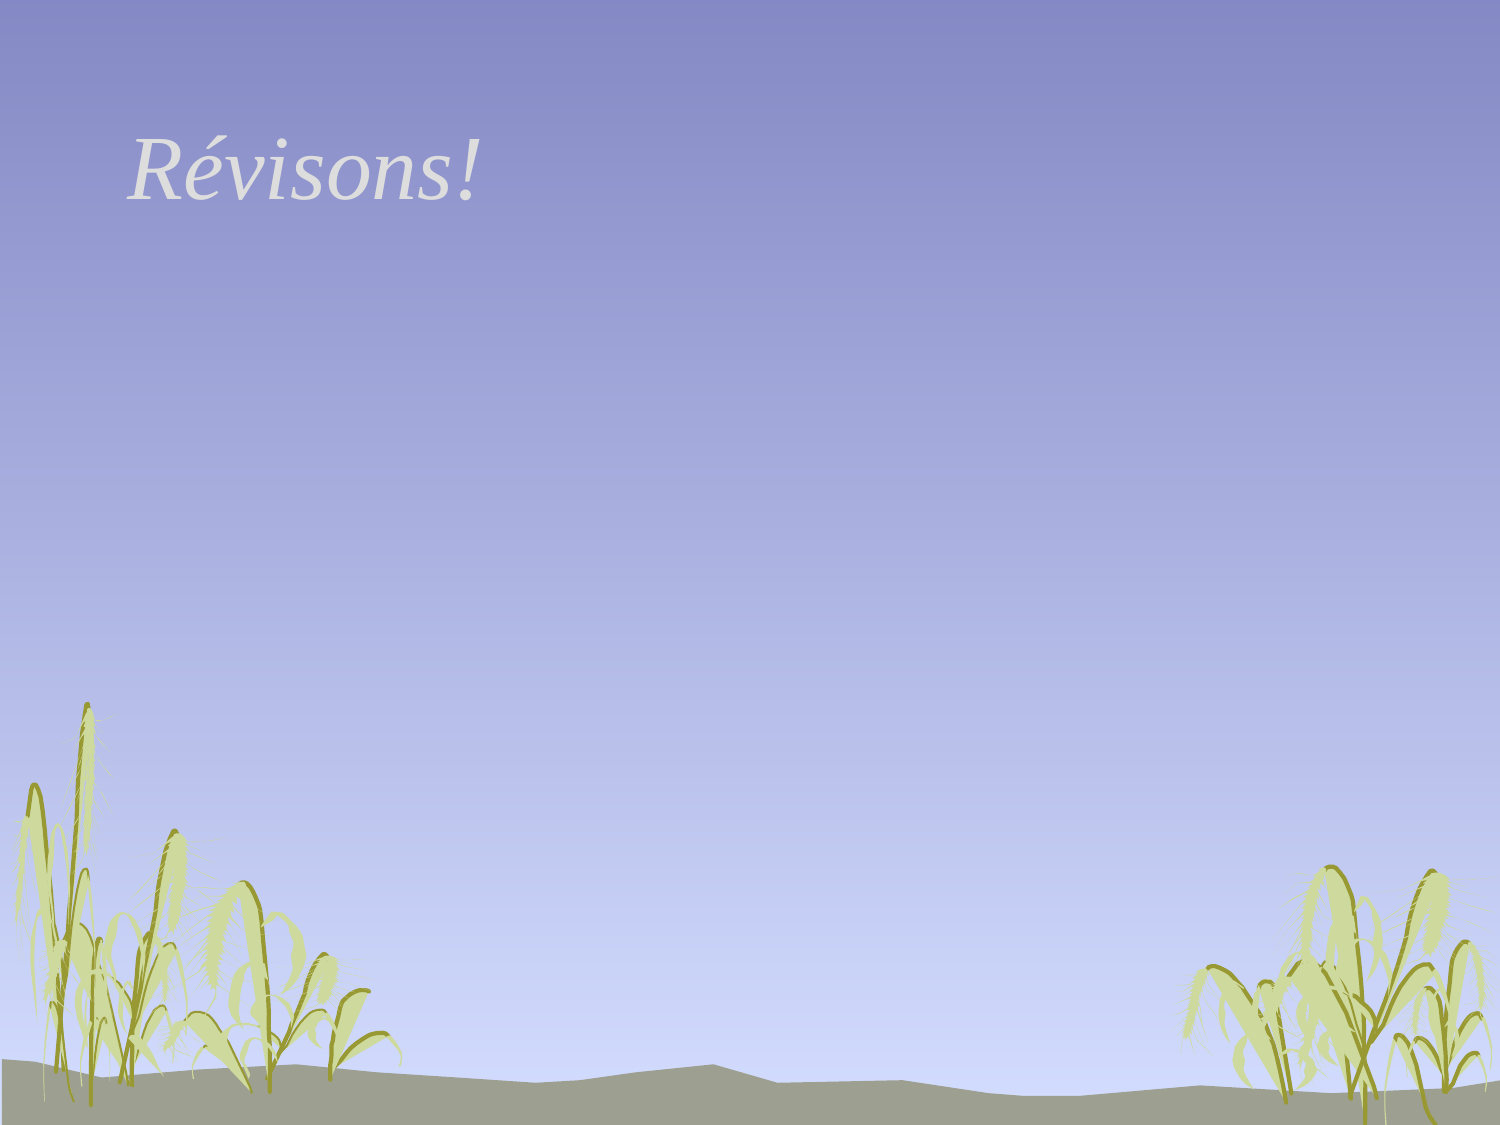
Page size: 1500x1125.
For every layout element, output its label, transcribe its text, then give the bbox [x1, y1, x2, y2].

title Révisons! [112, 68, 1388, 257]
